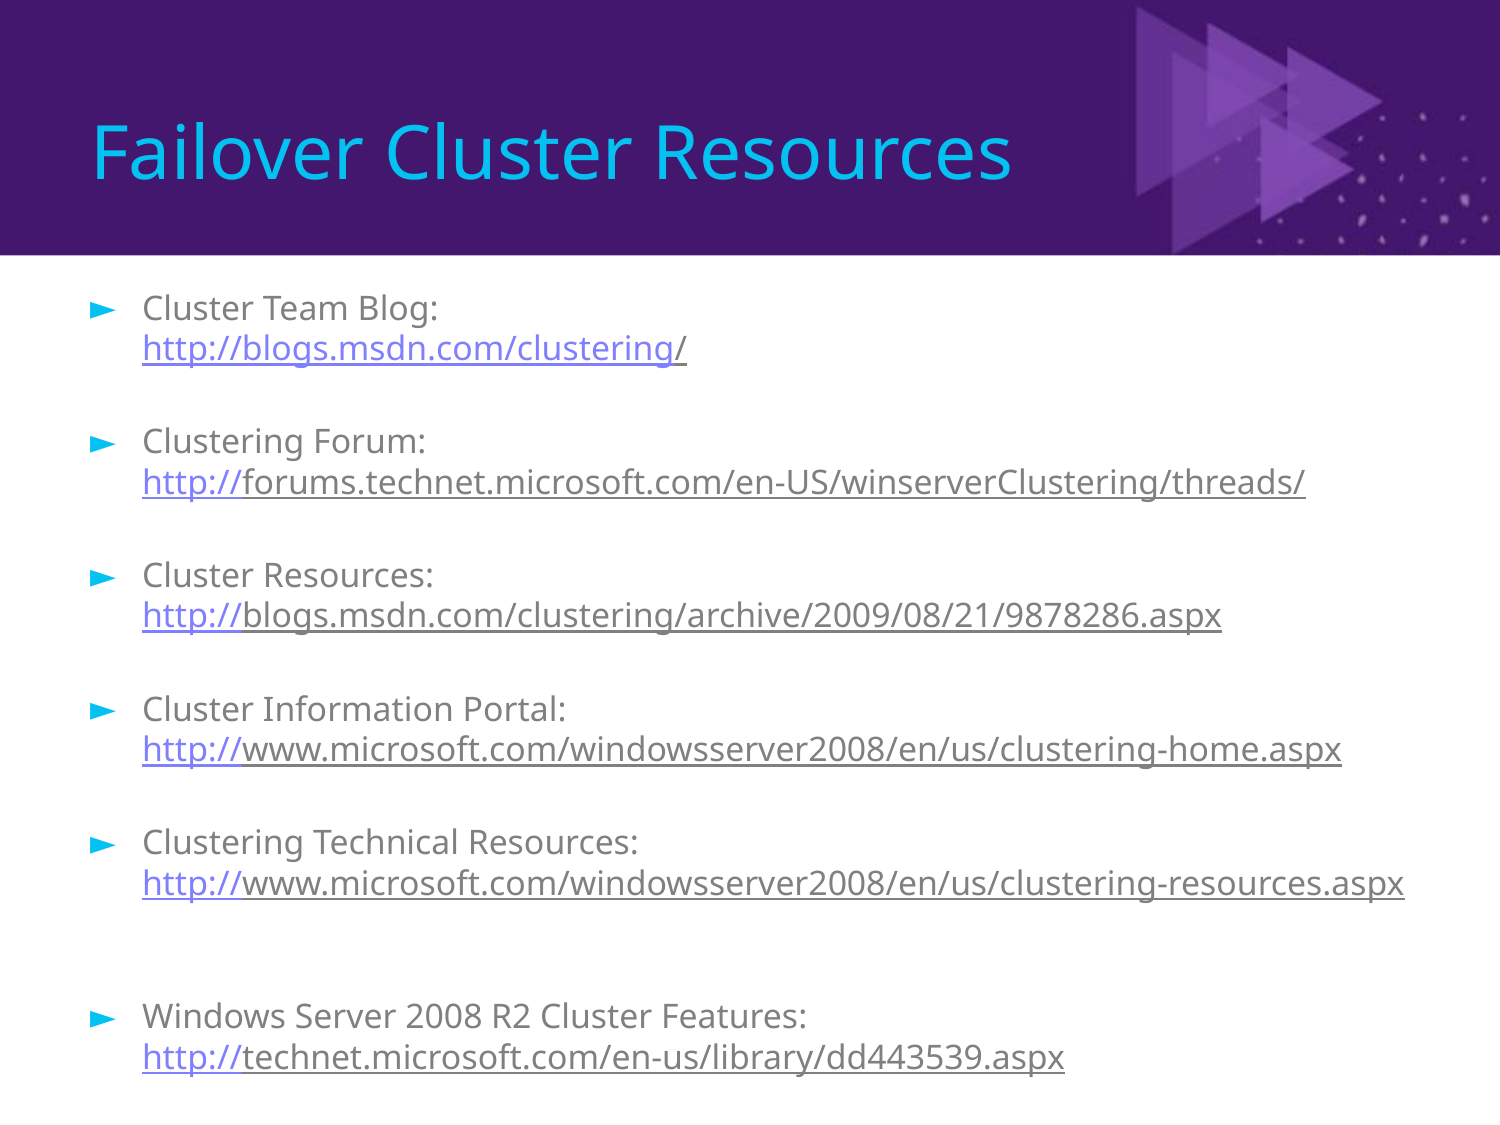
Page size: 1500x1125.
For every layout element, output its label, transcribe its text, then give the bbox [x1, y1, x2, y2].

list Cluster Team Blog: http://blogs.msdn.com/clustering/ Clustering Forum: http://forums.technet.microsoft.com/en-US/winserverClustering/threads/ Cluster Resources: http://blogs.msdn.com/clustering/archive/2009/08/21/9878286.aspx Cluster Information Portal: http://www.microsoft.com/windowsserver2008/en/us/clustering-home.aspx Clustering Technical Resources: http://www.microsoft.com/windowsserver2008/en/us/clustering-resources.aspx Windows Server 2008 R2 Cluster Features: http://technet.microsoft.com/en-us/library/dd443539.aspx [75, 278, 1425, 1106]
picture [0, 0, 1500, 255]
title Failover Cluster Resources [75, 56, 1425, 244]
